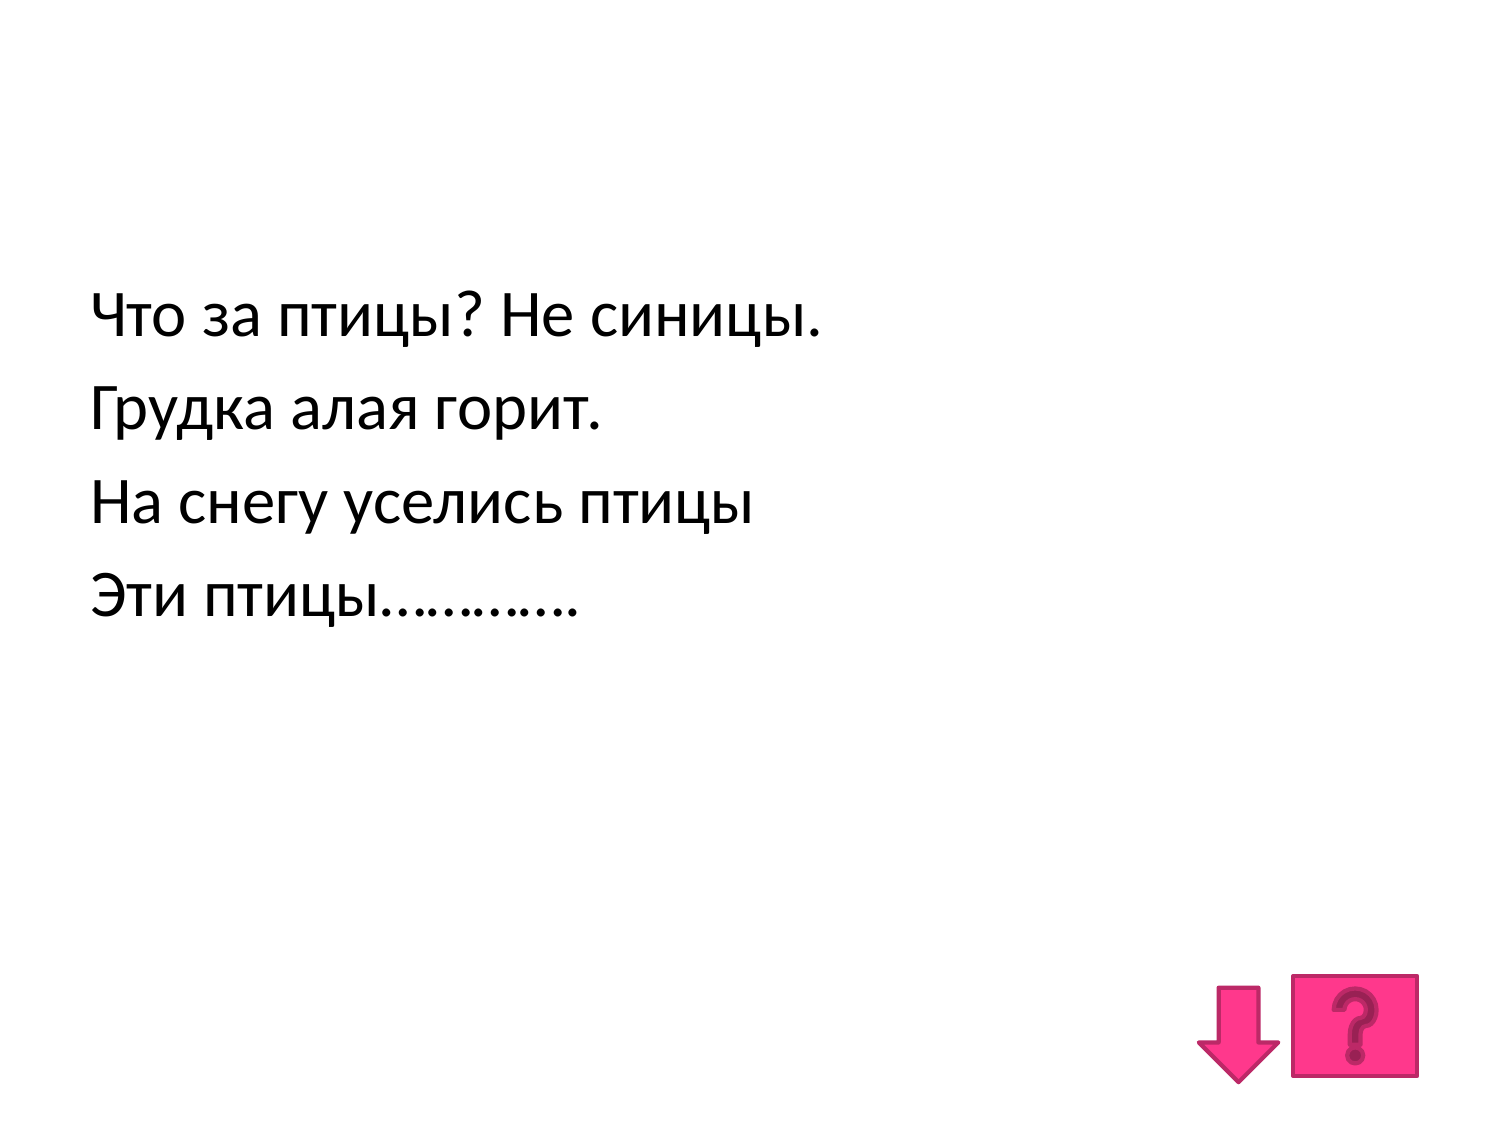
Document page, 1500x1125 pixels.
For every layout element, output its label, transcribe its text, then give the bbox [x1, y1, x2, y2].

list Что за птицы? Не синицы. Грудка алая горит. На снегу уселись птицы Эти птицы…………. [75, 262, 1425, 1005]
text_box [1196, 985, 1281, 1085]
text_box [1291, 974, 1419, 1078]
